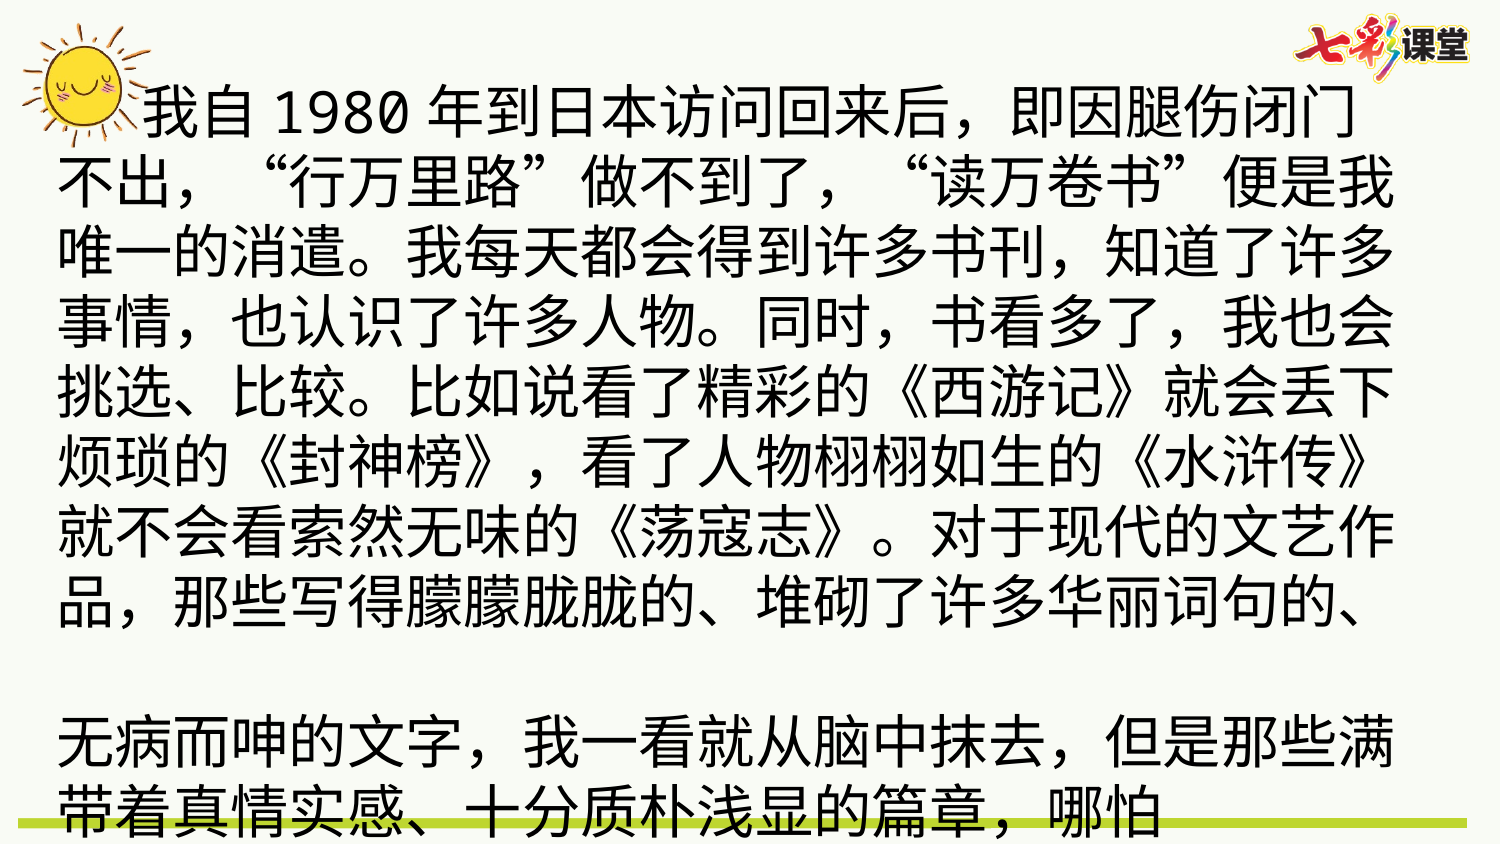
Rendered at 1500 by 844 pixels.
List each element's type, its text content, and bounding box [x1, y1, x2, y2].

picture [18, 771, 41, 844]
picture [1291, 9, 1472, 87]
text_box 我自1980年到日本访问回来后，即因腿伤闭门不出，“行万里路”做不到了，“读万卷书”便是我唯一的消遣。我每天都会得到许多书刊，知道了许多事情，也认识了许多人物。同时，书看多了，我也会挑选、比较。比如说看了精彩的《西游记》就会丢下烦琐的《封神榜》，看了人物栩栩如生的《水浒传》就不会看索然无味的《荡寇志》。对于现代的文艺作品，那些写得朦朦胧胧的、堆砌了许多华丽词句的、 无病而呻的文字，我一看就从脑中抹去，但是那些满带着真情实感、十分质朴浅显的篇章，哪怕 [41, 67, 1424, 844]
picture [1424, 771, 1467, 844]
picture [0, 0, 173, 172]
